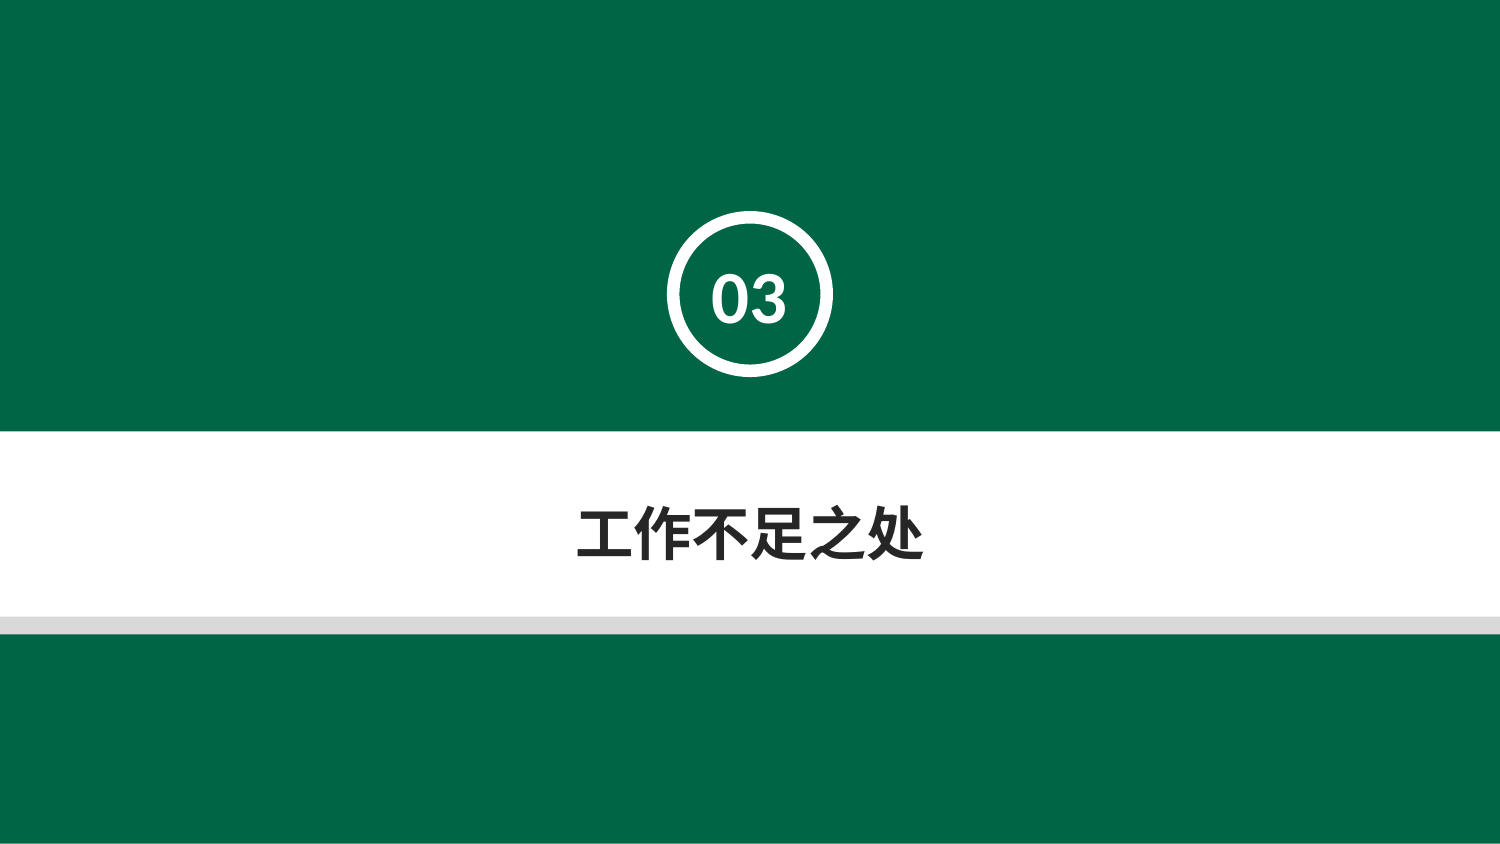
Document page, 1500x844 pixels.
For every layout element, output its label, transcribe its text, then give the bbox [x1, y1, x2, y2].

text_box [0, 0, 1500, 429]
text_box [0, 636, 1500, 844]
text_box [0, 615, 1500, 636]
text_box 03 [671, 215, 829, 373]
text_box 工作不足之处 [430, 489, 1069, 575]
text_box [0, 429, 1500, 615]
